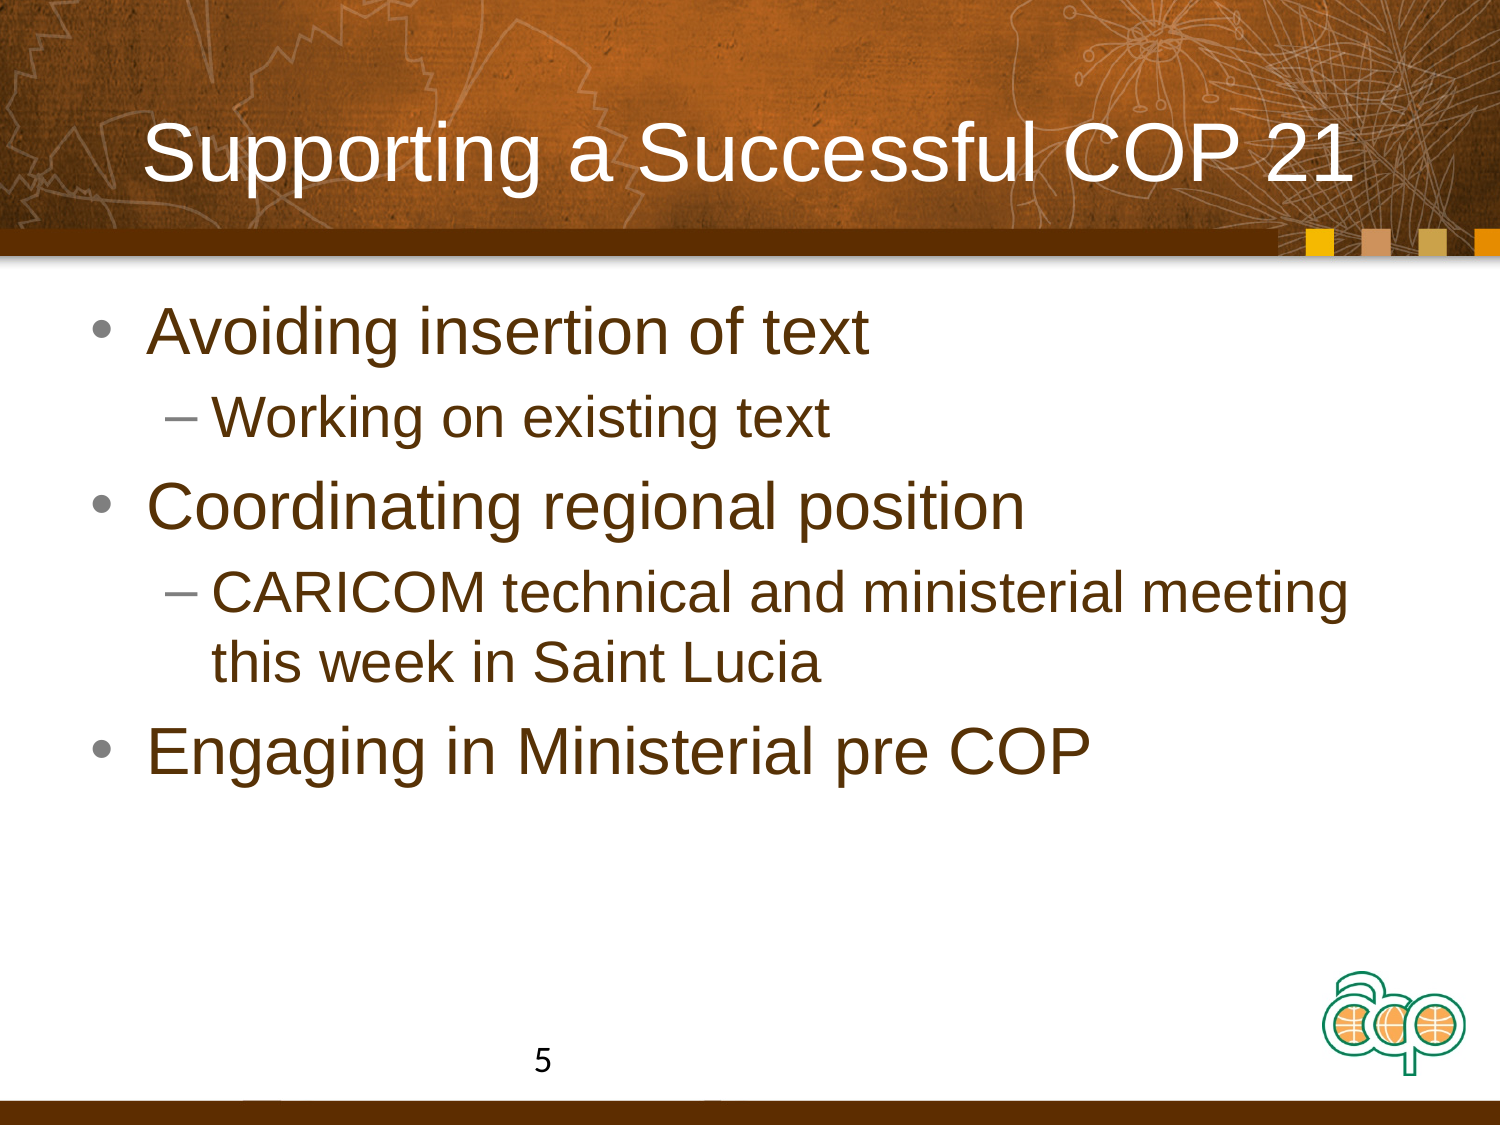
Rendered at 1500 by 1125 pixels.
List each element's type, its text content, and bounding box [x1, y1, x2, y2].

list Avoiding insertion of text Working on existing text Coordinating regional position CARICOM technical and ministerial meeting this week in Saint Lucia Engaging in Ministerial pre COP [74, 280, 1426, 936]
title Supporting a Successful COP 21 [74, 62, 1426, 234]
picture [0, 0, 1500, 1125]
slide_number 5 [518, 1027, 869, 1071]
